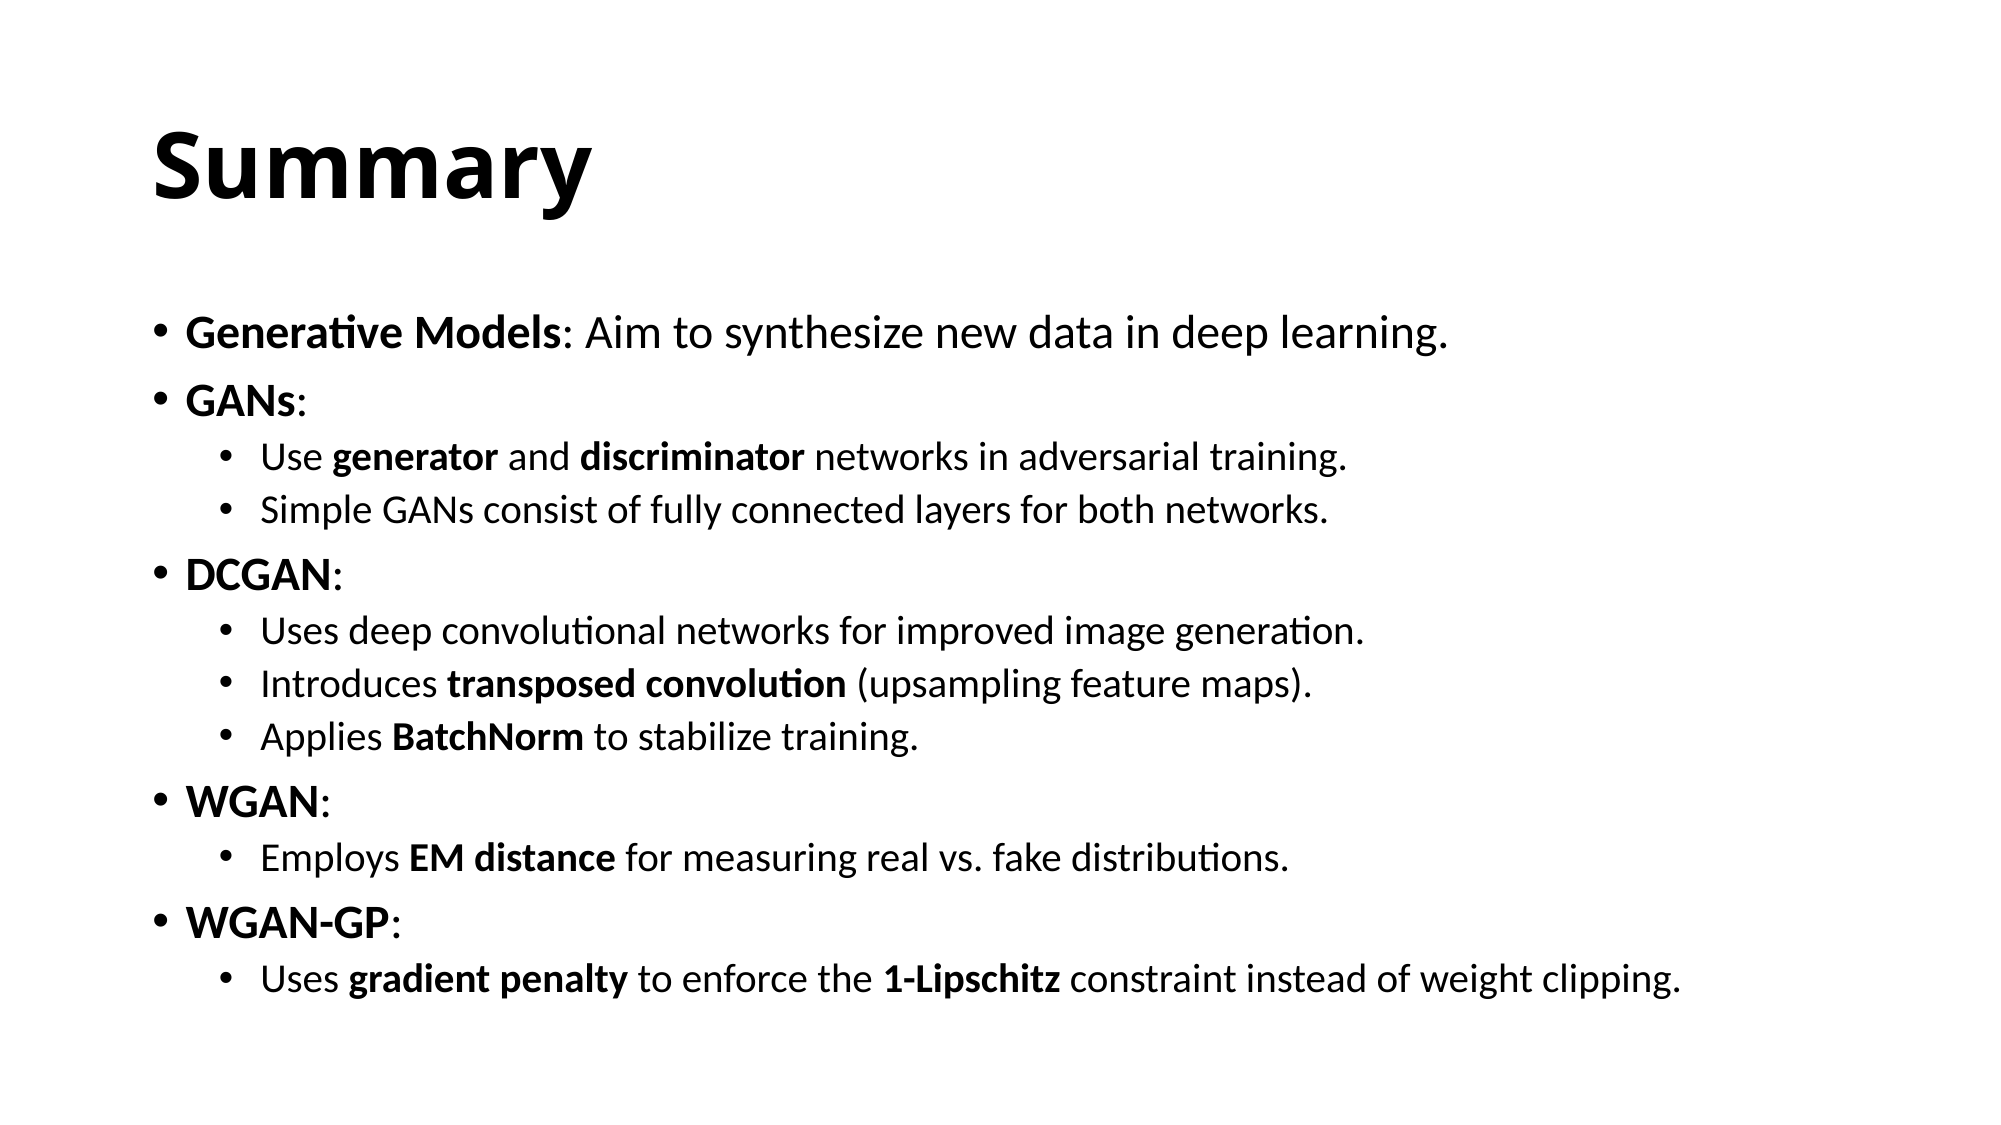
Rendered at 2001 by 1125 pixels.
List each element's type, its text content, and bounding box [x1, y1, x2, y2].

list Generative Models: Aim to synthesize new data in deep learning. GANs: Use generator and discriminator networks in adversarial training. Simple GANs consist of fully connected layers for both networks. DCGAN: Uses deep convolutional networks for improved image generation. Introduces transposed convolution (upsampling feature maps). Applies BatchNorm to stabilize training. WGAN: Employs EM distance for measuring real vs. fake distributions. WGAN-GP: Uses gradient penalty to enforce the 1-Lipschitz constraint instead of weight clipping. [137, 299, 1863, 1014]
title Summary [137, 59, 1863, 278]
